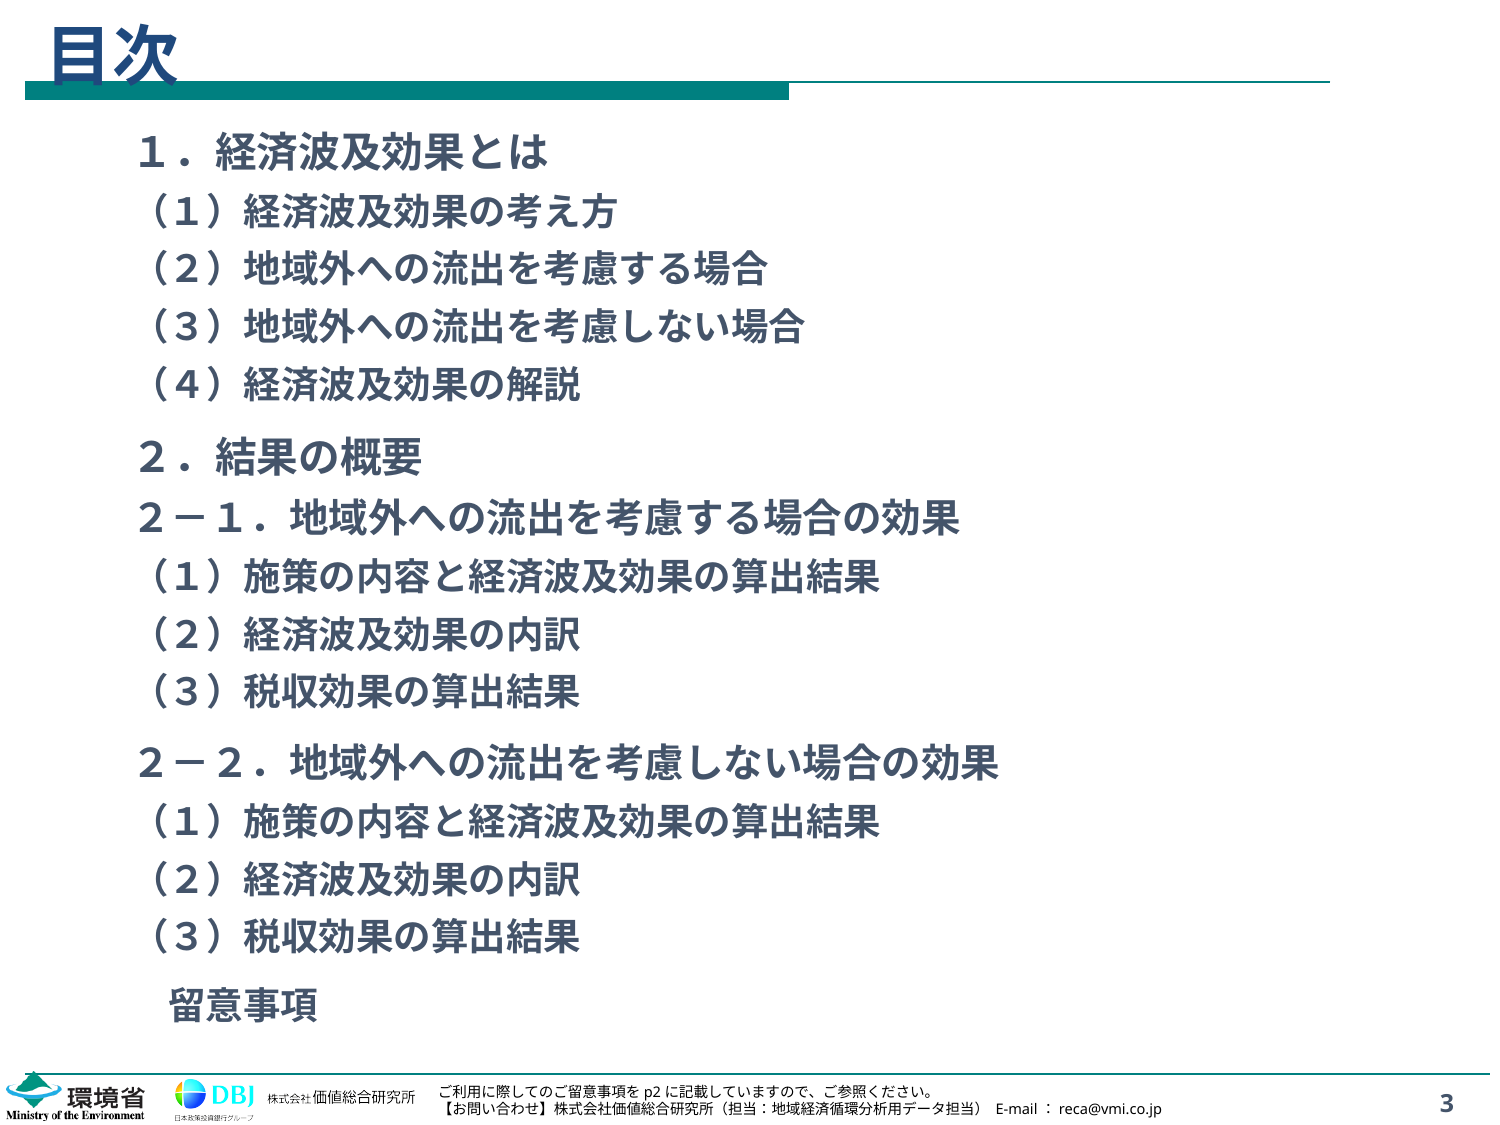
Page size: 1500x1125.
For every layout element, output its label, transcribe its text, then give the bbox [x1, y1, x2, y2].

text_box 留意事項 [153, 974, 538, 1035]
title 目次 [30, 0, 1481, 102]
text_box １．経済波及効果とは （１）経済波及効果の考え方 （２）地域外への流出を考慮する場合 （３）地域外への流出を考慮しない場合 （４）経済波及効果の解説 ２．結果の概要 ２－１．地域外への流出を考慮する場合の効果 （１）施策の内容と経済波及効果の算出結果 （２）経済波及効果の内訳 （３）税収効果の算出結果 ２－２．地域外への流出を考慮しない場合の効果 （１）施策の内容と経済波及効果の算出結果 （２）経済波及効果の内訳 （３）税収効果の算出結果 [116, 118, 1180, 966]
picture [2, 1071, 148, 1125]
picture [171, 1075, 419, 1125]
slide_number 3 [1393, 1079, 1500, 1122]
